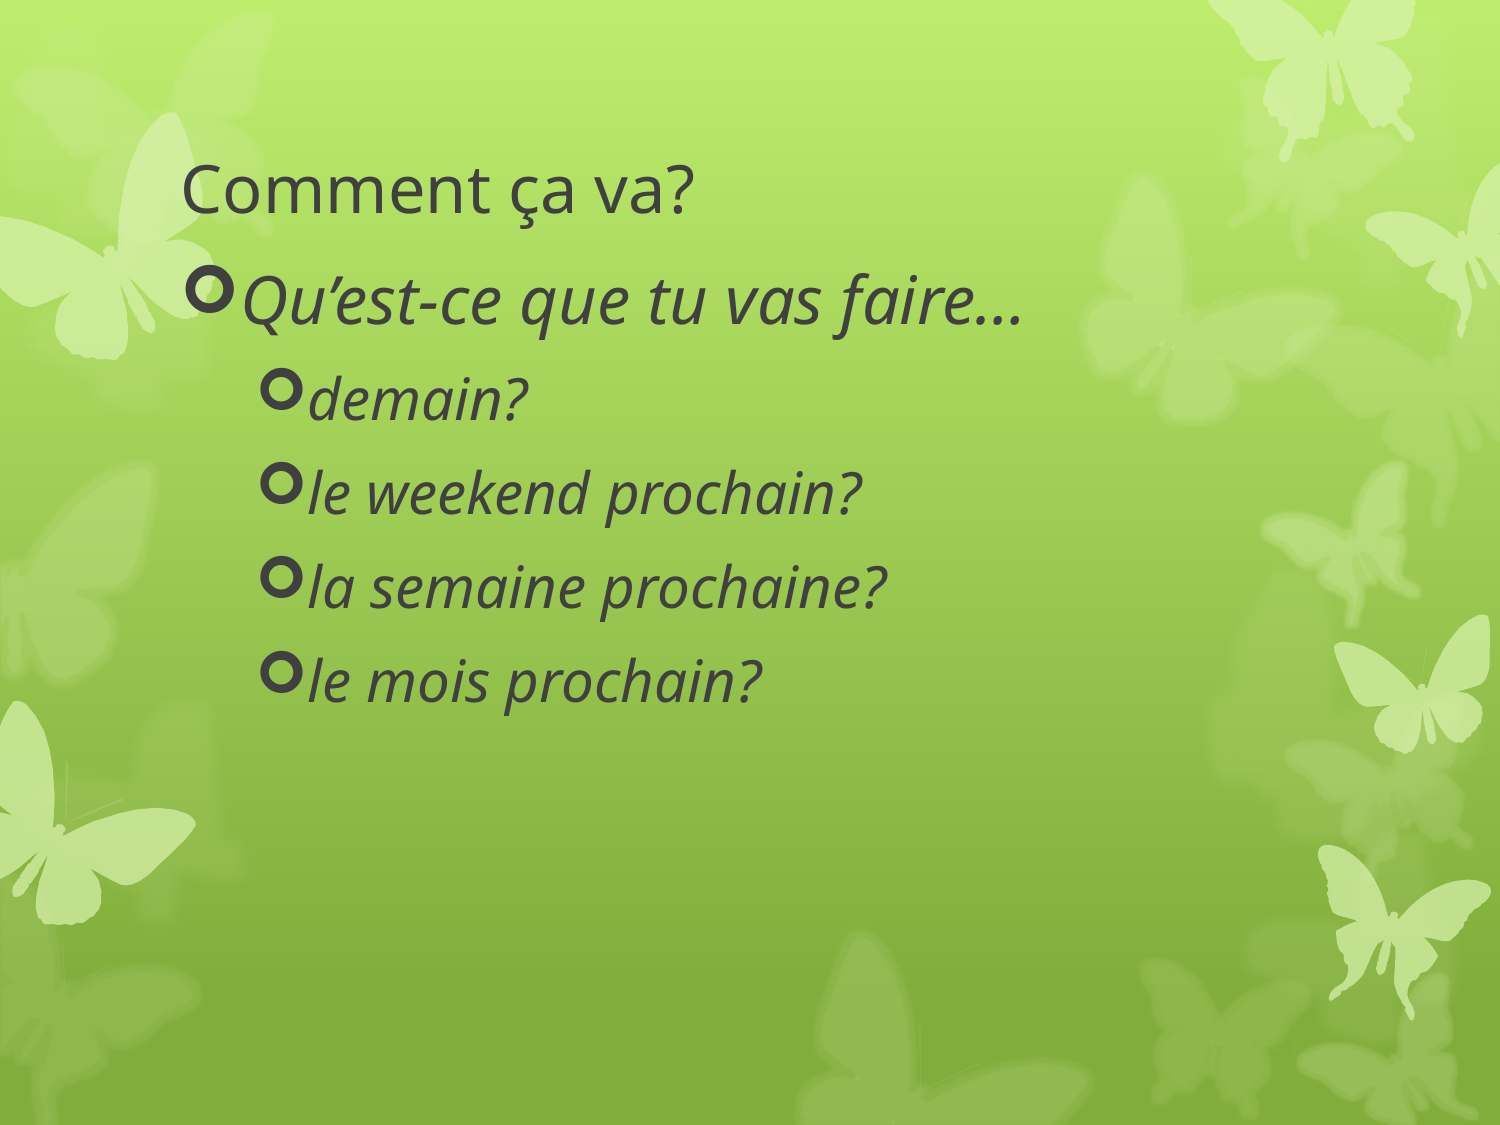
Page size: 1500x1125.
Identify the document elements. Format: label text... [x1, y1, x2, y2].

list Qu’est-ce que tu vas faire… demain? le weekend prochain? la semaine prochaine? le mois prochain? [165, 249, 1400, 1088]
title Comment ça va? [165, 110, 1335, 249]
